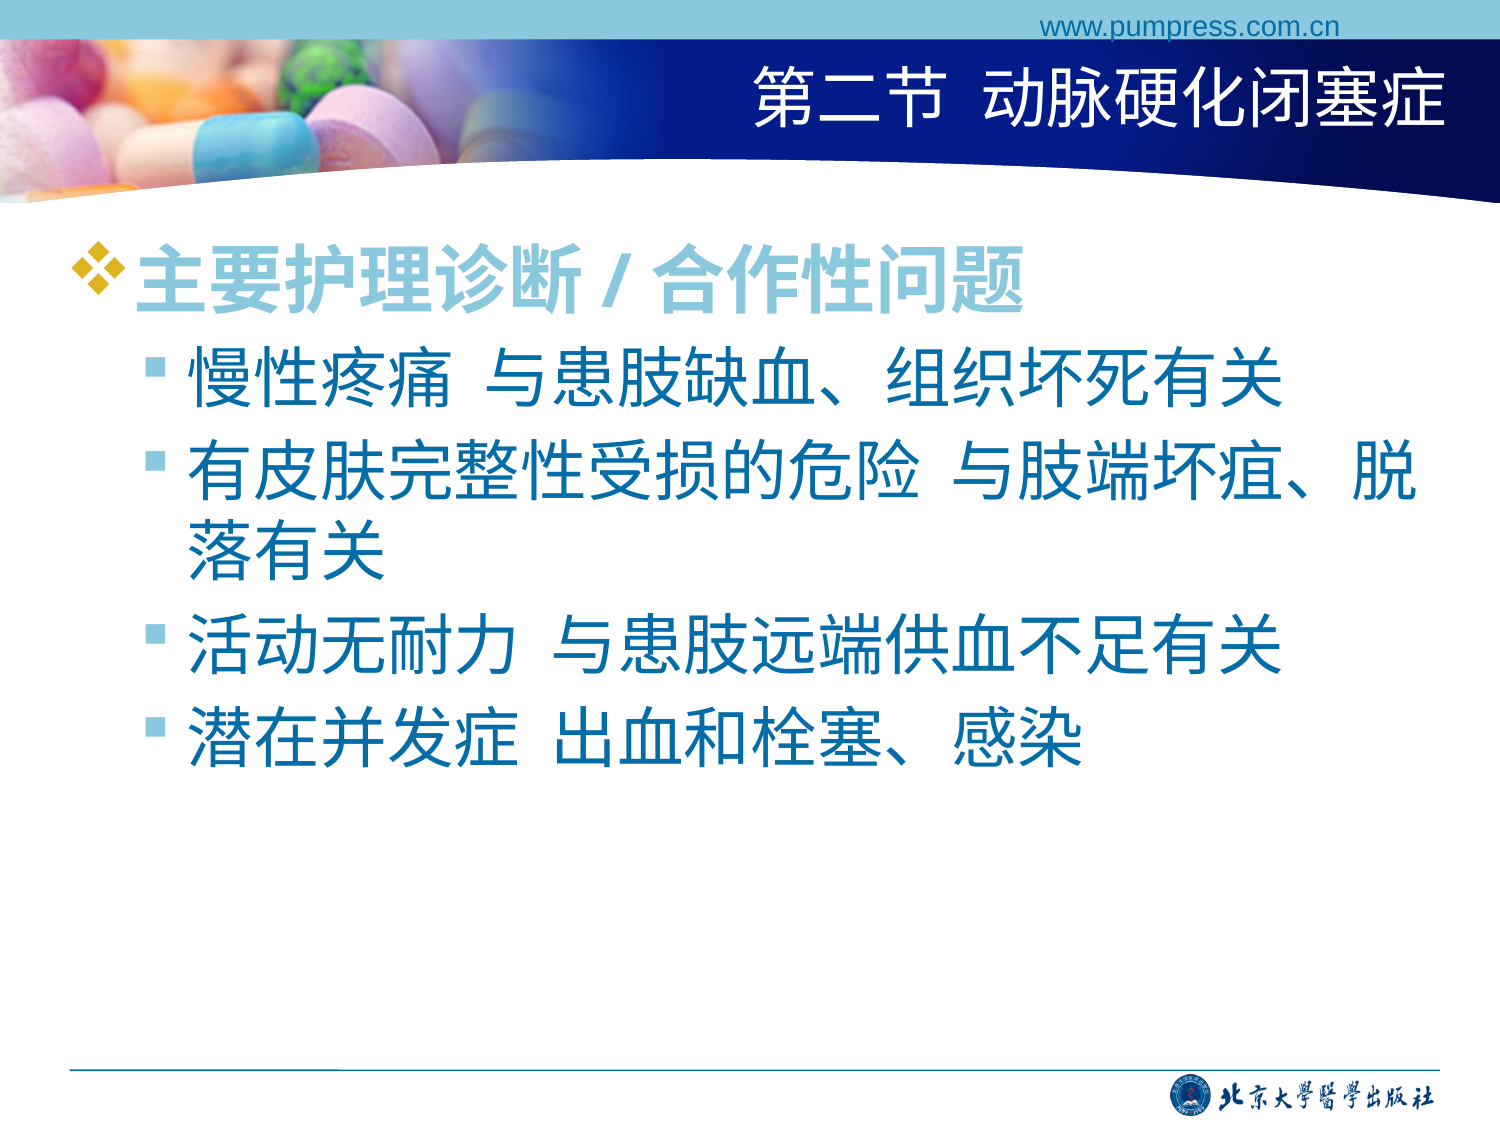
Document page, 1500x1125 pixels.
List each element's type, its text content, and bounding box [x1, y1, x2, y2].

list 主要护理诊断/合作性问题 慢性疼痛 与患肢缺血、组织坏死有关 有皮肤完整性受损的危险 与肢端坏疽、脱落有关 活动无耐力 与患肢远端供血不足有关 潜在并发症 出血和栓塞、感染 [49, 224, 1463, 1026]
picture [0, 40, 1500, 203]
picture [1170, 1074, 1436, 1118]
title 第二节 动脉硬化闭塞症 [137, 49, 1463, 143]
slide_number www.pumpress.com.cn [1025, 0, 1463, 38]
